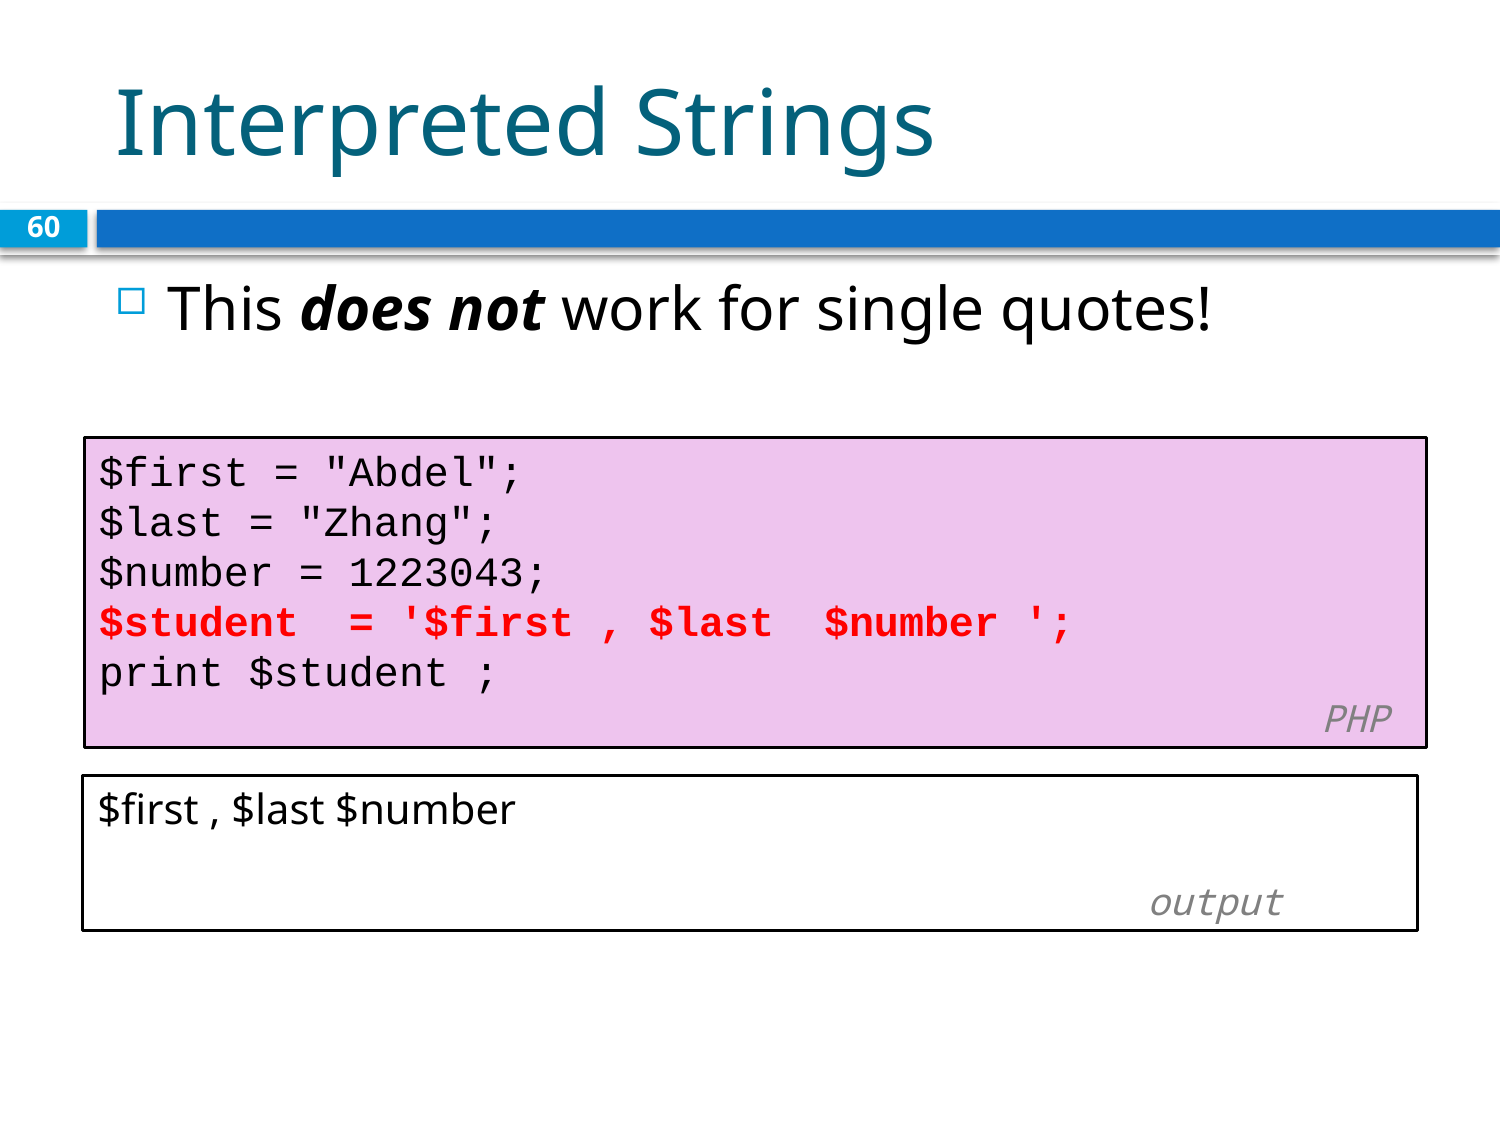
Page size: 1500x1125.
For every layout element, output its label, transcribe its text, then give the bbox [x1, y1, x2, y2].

list This does not work for single quotes! [100, 262, 1439, 1001]
title Interpreted Strings [100, 37, 1439, 201]
text_box $first = "Abdel"; $last = "Zhang"; $number = 1223043; $student = '$first , $last $number '; print $student ; PHP [84, 437, 1427, 748]
text_box $first , $last $number output [82, 775, 1418, 931]
slide_number 60 [0, 208, 88, 249]
